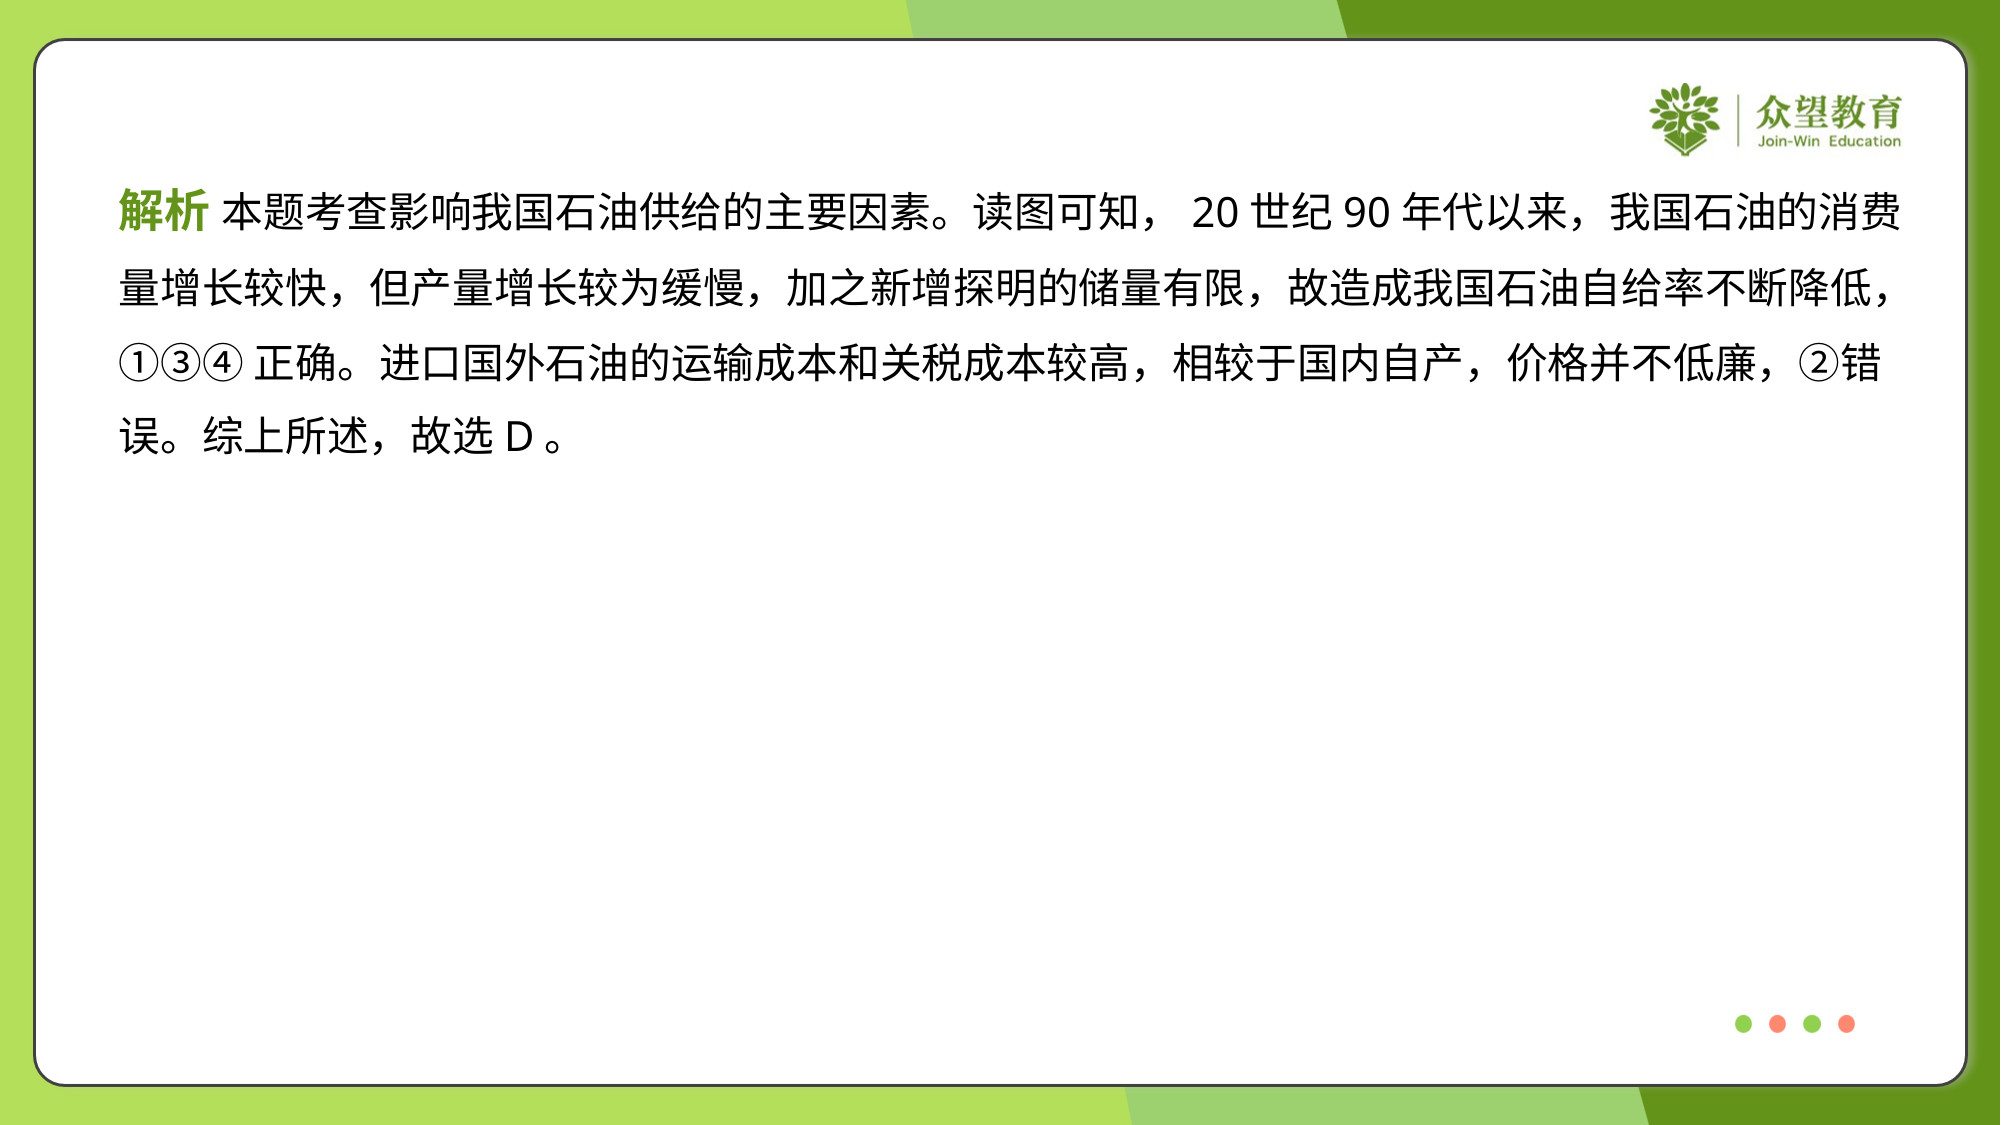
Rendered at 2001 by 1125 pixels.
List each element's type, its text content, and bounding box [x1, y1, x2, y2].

text_box 解析 本题考查影响我国石油供给的主要因素。读图可知，20世纪90年代以来，我国石油的消费 量增长较快，但产量增长较为缓慢，加之新增探明的储量有限，故造成我国石油自给率不断降低， ①③④正确。进口国外石油的运输成本和关税成本较高，相较于国内自产，价格并不低廉，②错 误。综上所述，故选D。 [118, 159, 1883, 452]
picture [0, 0, 2000, 1125]
